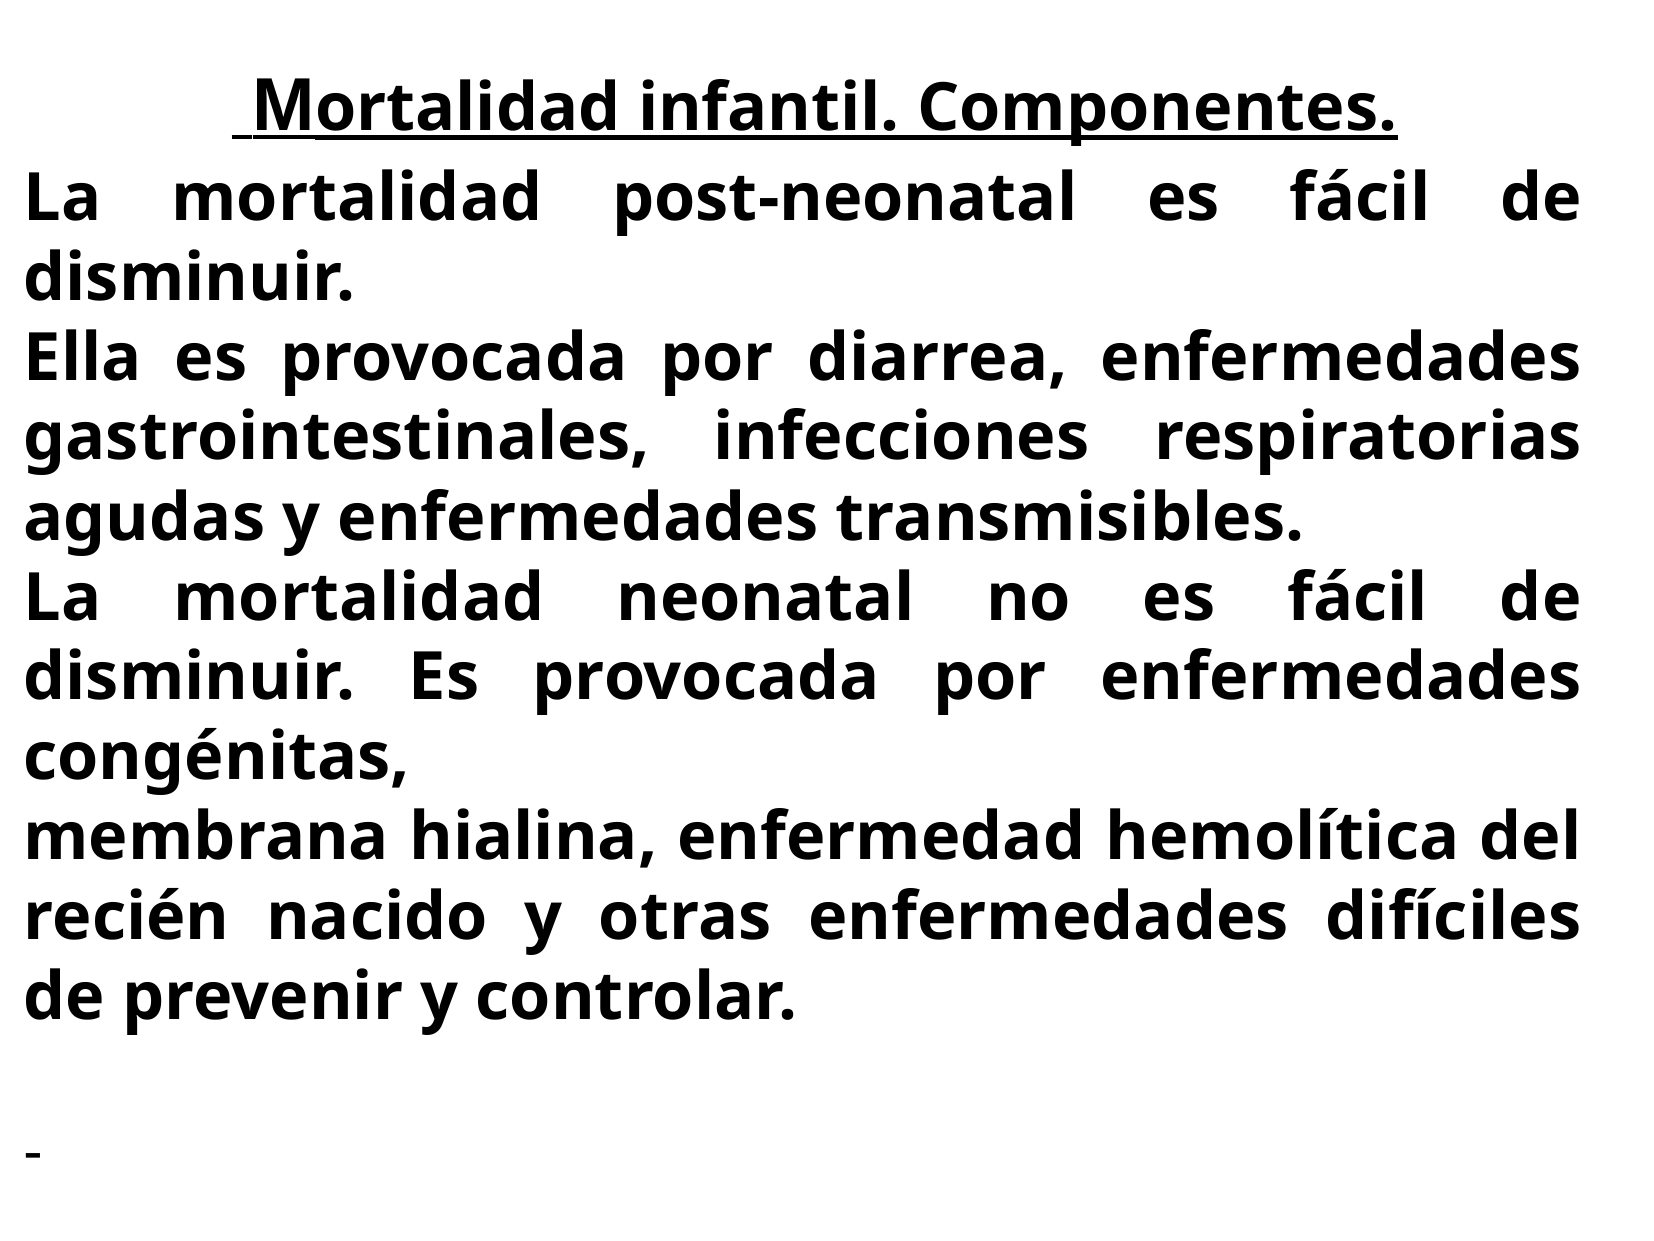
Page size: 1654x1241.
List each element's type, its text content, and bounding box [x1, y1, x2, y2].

text_box Mortalidad infantil. Componentes. [70, 55, 1559, 146]
text_box La mortalidad post-neonatal es fácil de disminuir. Ella es provocada por diarrea, enfermedades gastrointestinales, infecciones respiratorias agudas y enfermedades transmisibles. La mortalidad neonatal no es fácil de disminuir. Es provocada por enfermedades congénitas, membrana hialina, enfermedad hemolítica del recién nacido y otras enfermedades difíciles de prevenir y controlar. - [23, 153, 1583, 1241]
